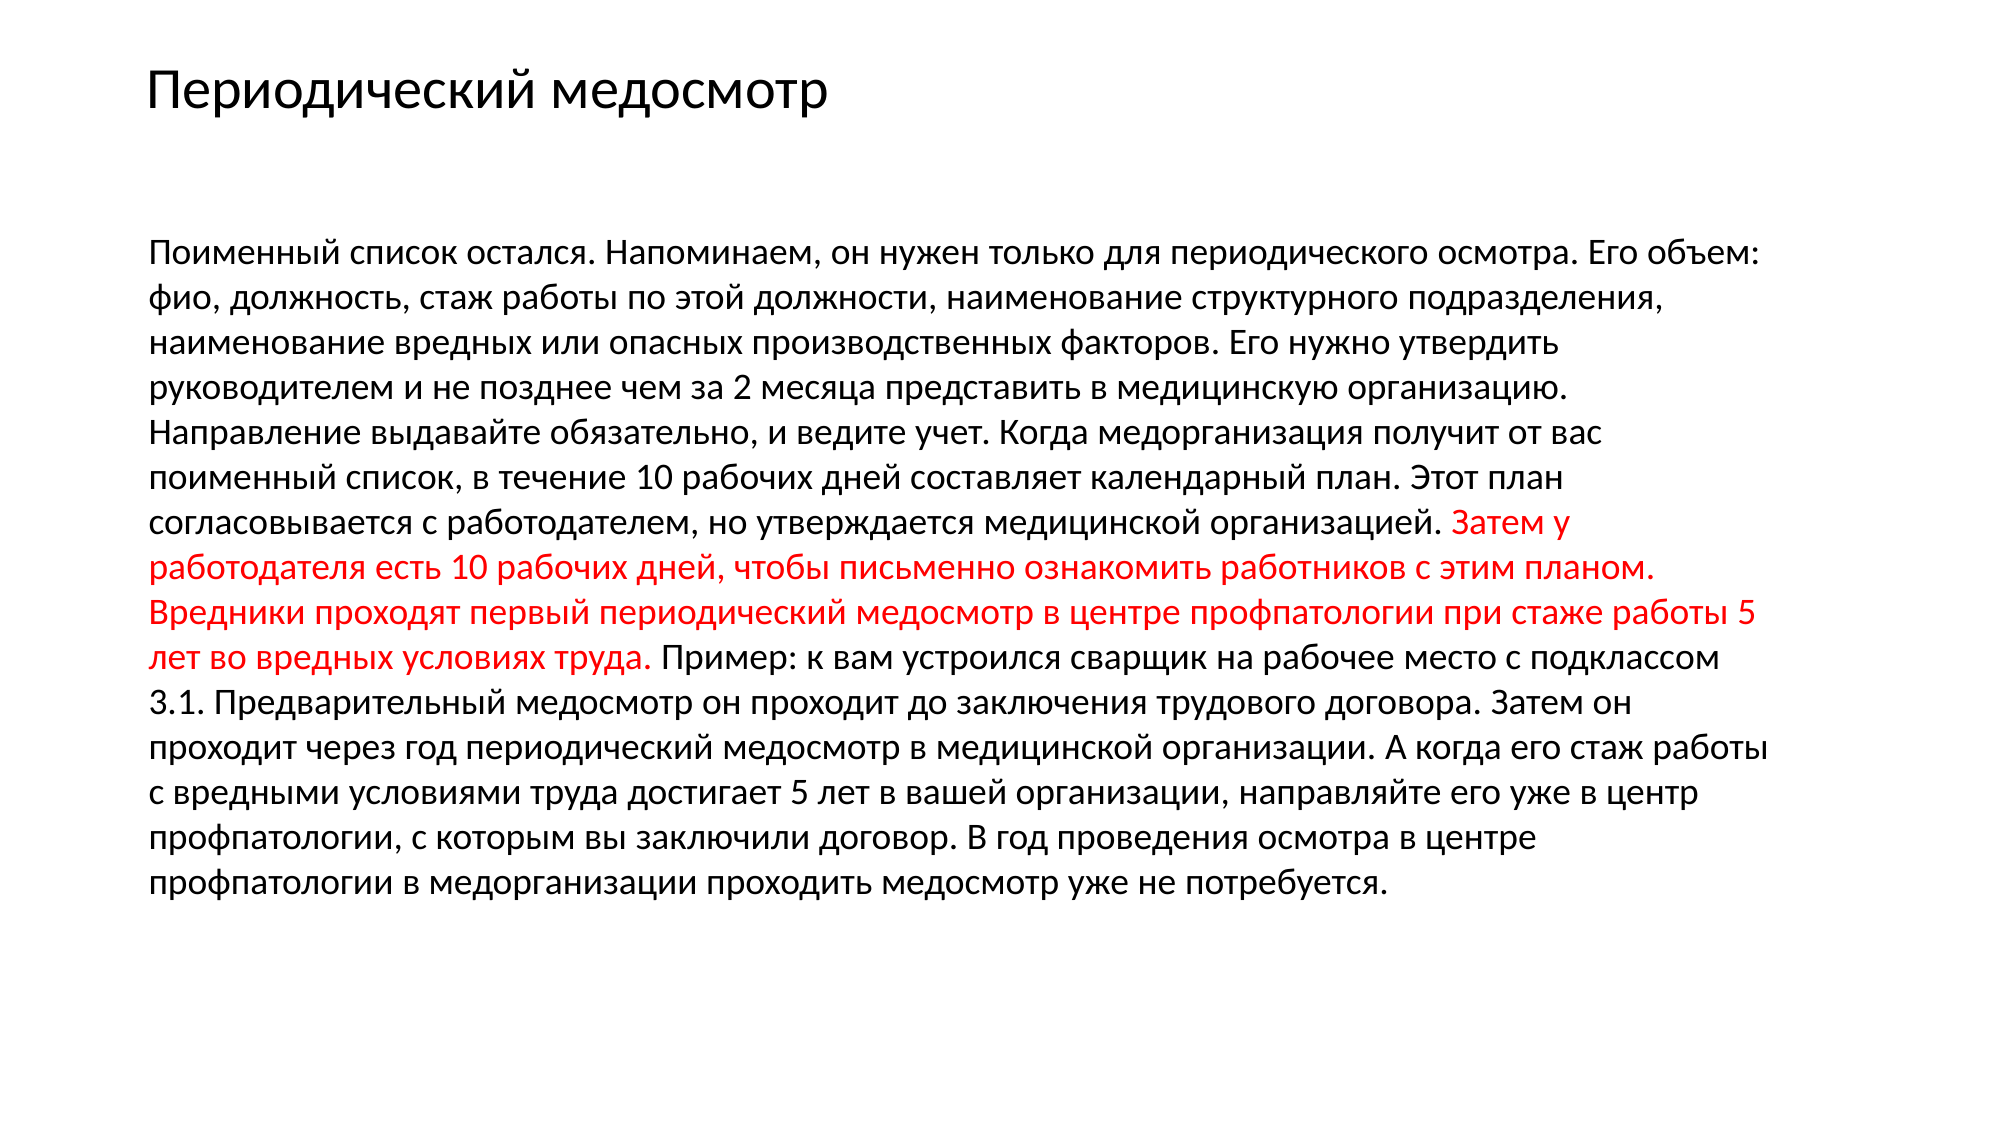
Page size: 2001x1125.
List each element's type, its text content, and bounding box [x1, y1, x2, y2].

text_box Поименный список остался. Напоминаем, он нужен только для периодического осмотра. Его объем: фио, должность, стаж работы по этой должности, наименование структурного подразделения, наименование вредных или опасных производственных факторов. Его нужно утвердить руководителем и не позднее чем за 2 месяца представить в медицинскую организацию. Направление выдавайте обязательно, и ведите учет. Когда медорганизация получит от вас поименный список, в течение 10 рабочих дней составляет календарный план. Этот план согласовывается с работодателем, но утверждается медицинской организацией. Затем у работодателя есть 10 рабочих дней, чтобы письменно ознакомить работников с этим планом. Вредники проходят первый периодический медосмотр в центре профпатологии при стаже работы 5 лет во вредных условиях труда. Пример: к вам устроился сварщик на рабочее место с подклассом 3.1. Предварительный медосмотр он проходит до заключения трудового договора. Затем он проходит через год периодический медосмотр в медицинской организации. А когда его стаж работы с вредными условиями труда достигает 5 лет в вашей организации, направляйте его уже в центр профпатологии, с которым вы заключили договор. В год проведения осмотра в центре профпатологии в медорганизации проходить медосмотр уже не потребуется. [133, 219, 1792, 1000]
text_box Периодический медосмотр [131, 42, 1557, 128]
